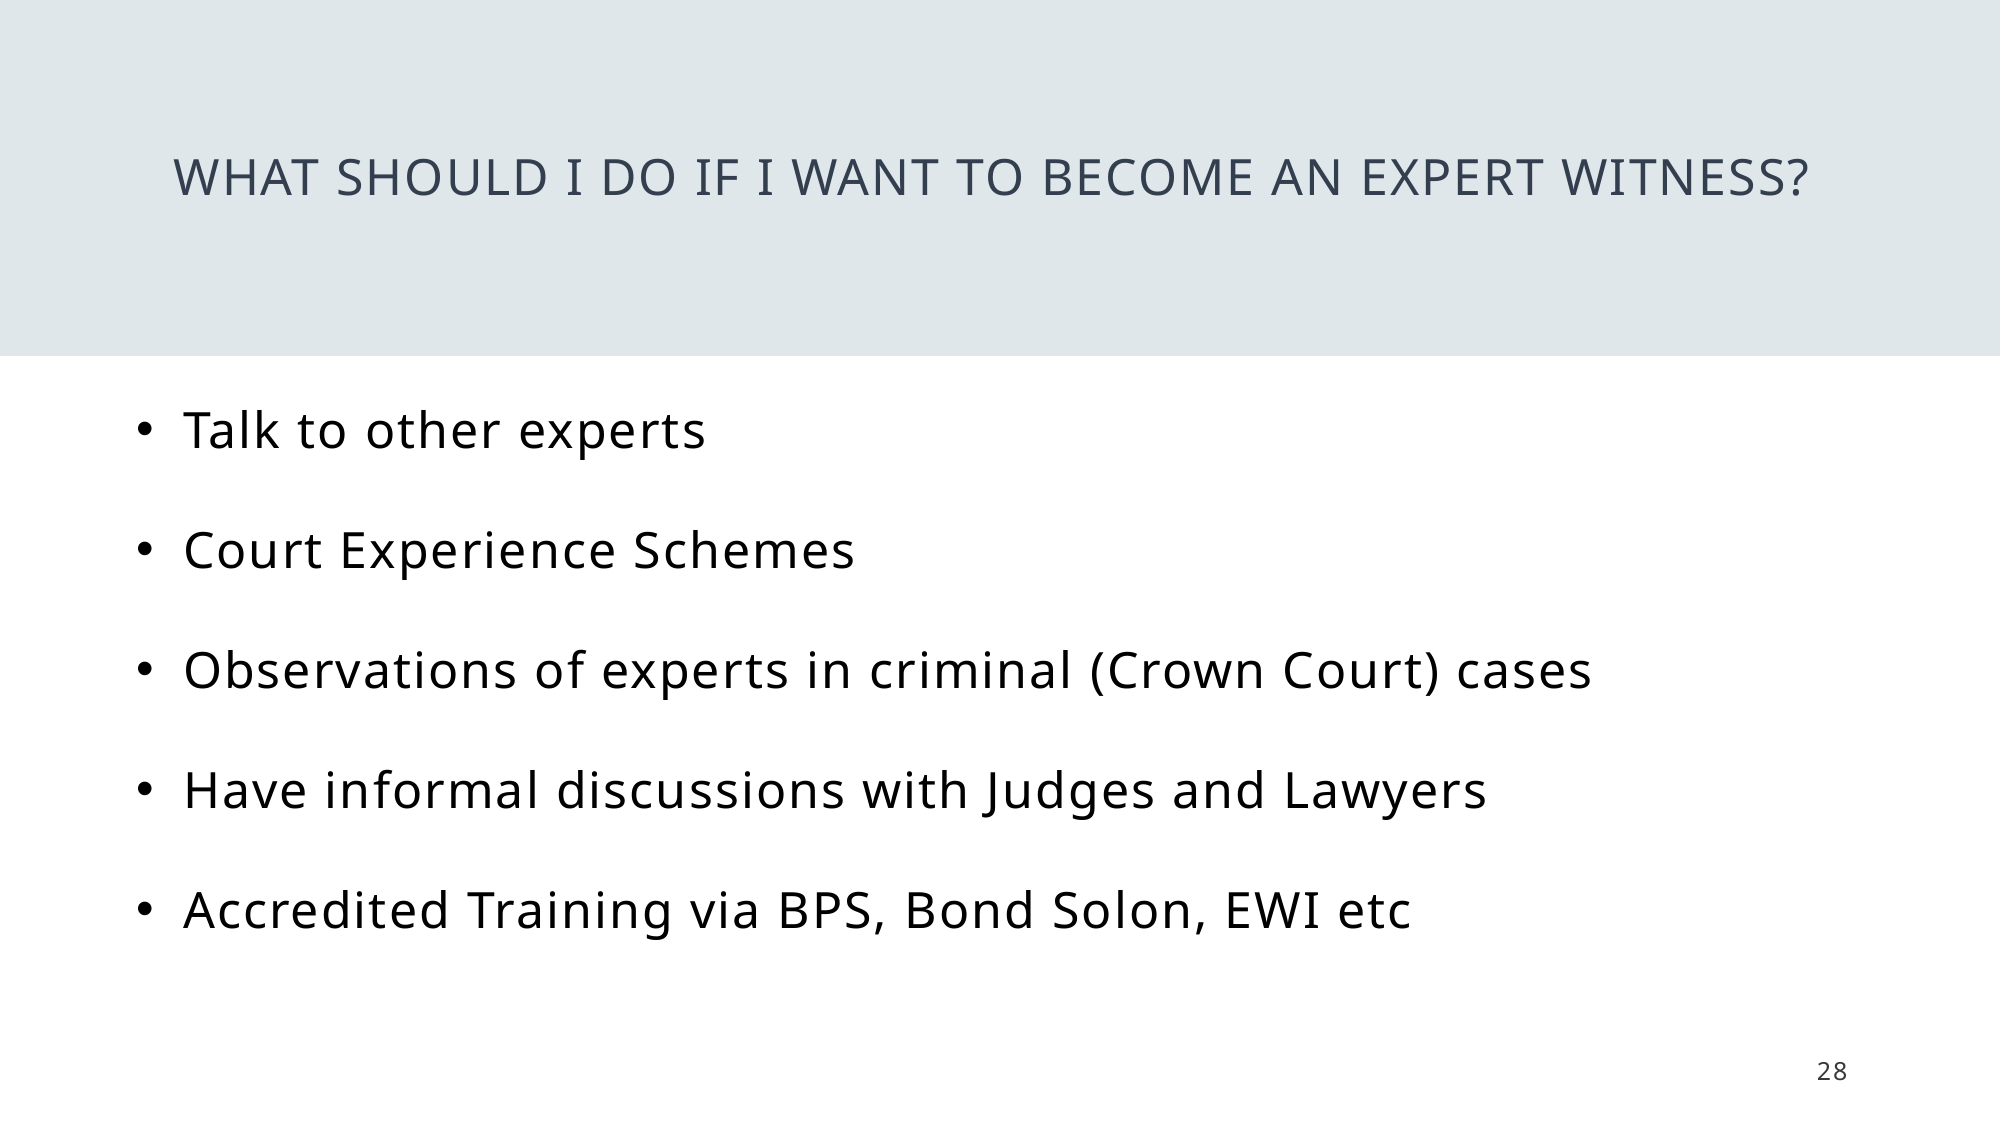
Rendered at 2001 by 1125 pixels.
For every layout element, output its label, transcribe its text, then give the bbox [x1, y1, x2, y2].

slide_number 28 [1412, 1042, 1863, 1103]
list Talk to other experts Court Experience Schemes Observations of experts in criminal (Crown Court) cases Have informal discussions with Judges and Lawyers Accredited Training via BPS, Bond Solon, EWI etc [121, 390, 1875, 942]
title What should I do if I want to become an expert witness? [137, 98, 1863, 262]
